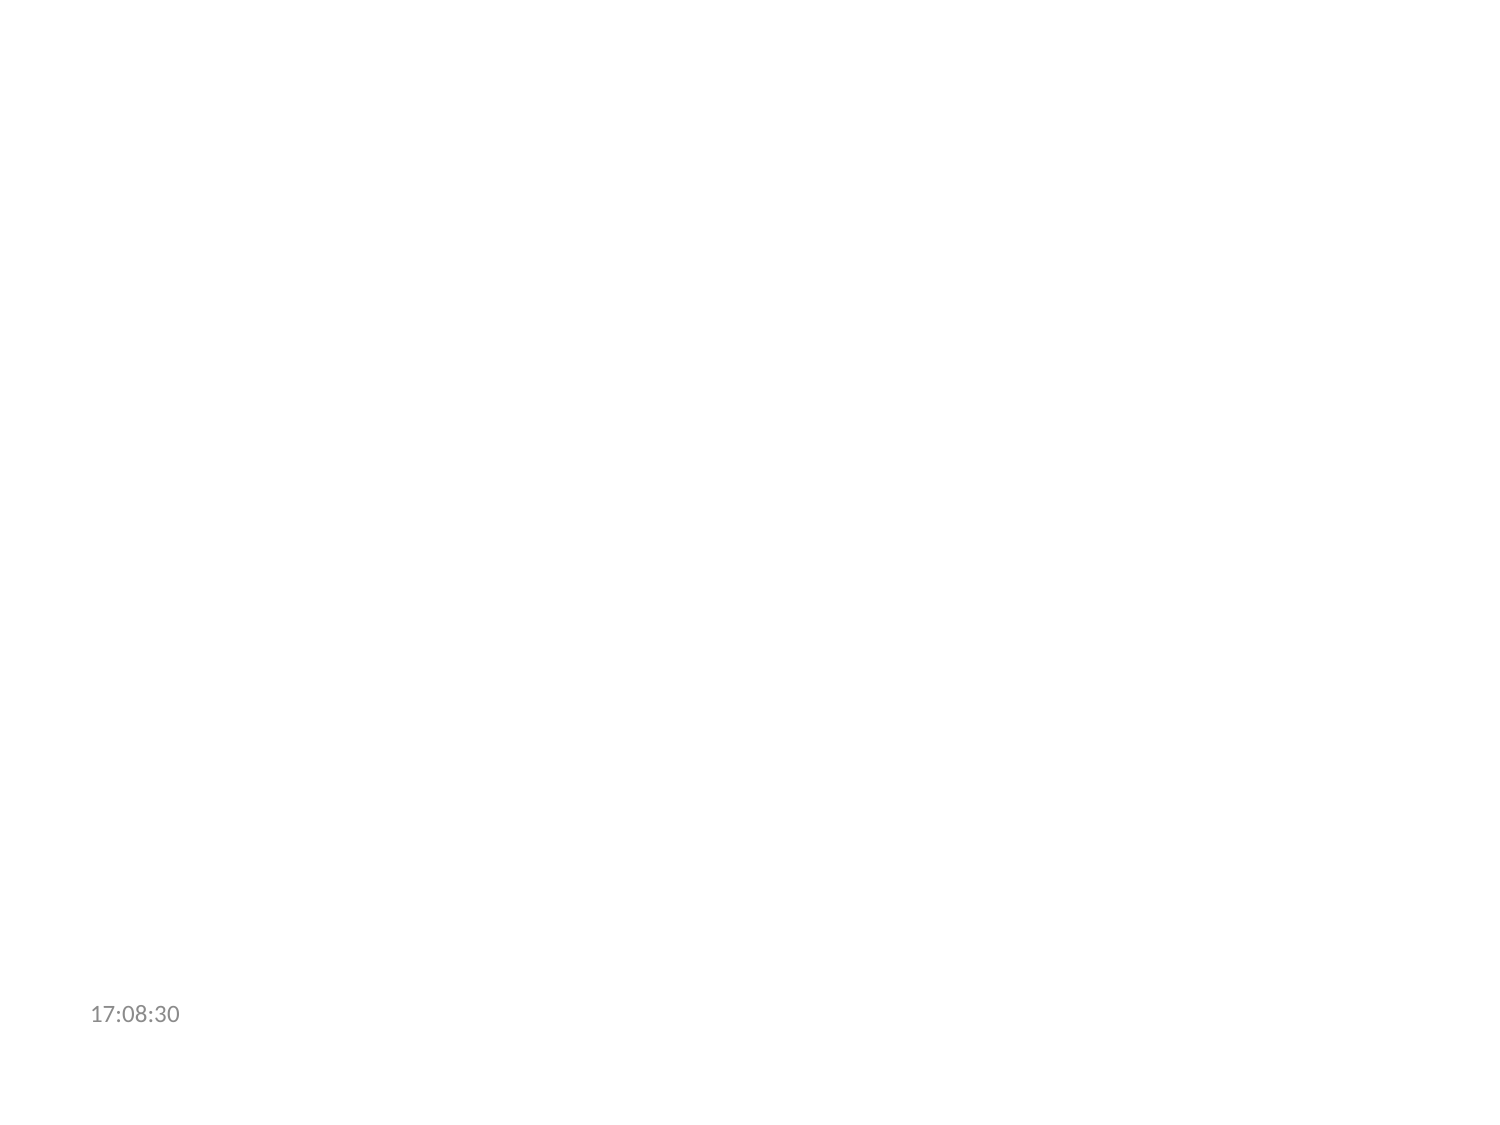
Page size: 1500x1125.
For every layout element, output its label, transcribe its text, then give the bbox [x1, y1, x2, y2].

text_box 15:35:09 [75, 982, 425, 1043]
